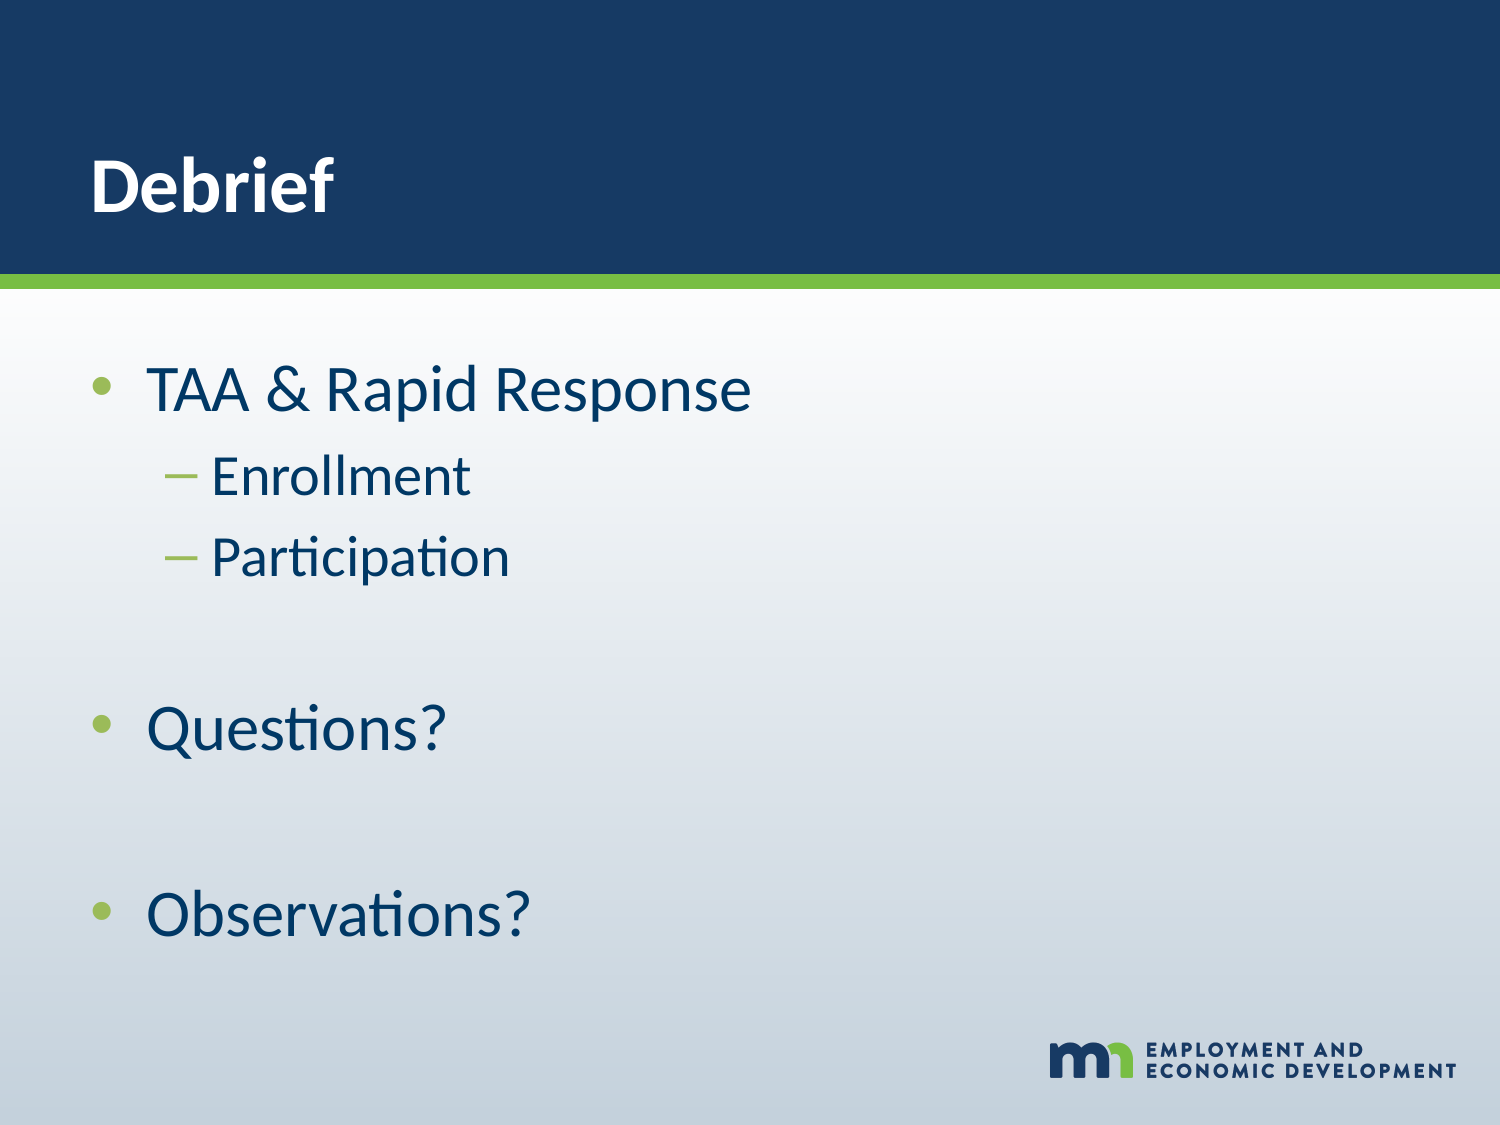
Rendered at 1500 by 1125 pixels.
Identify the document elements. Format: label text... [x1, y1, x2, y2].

picture [0, 0, 1500, 1125]
title Debrief [75, 99, 1425, 263]
list TAA & Rapid Response Enrollment Participation Questions? Observations? [75, 337, 1425, 1063]
